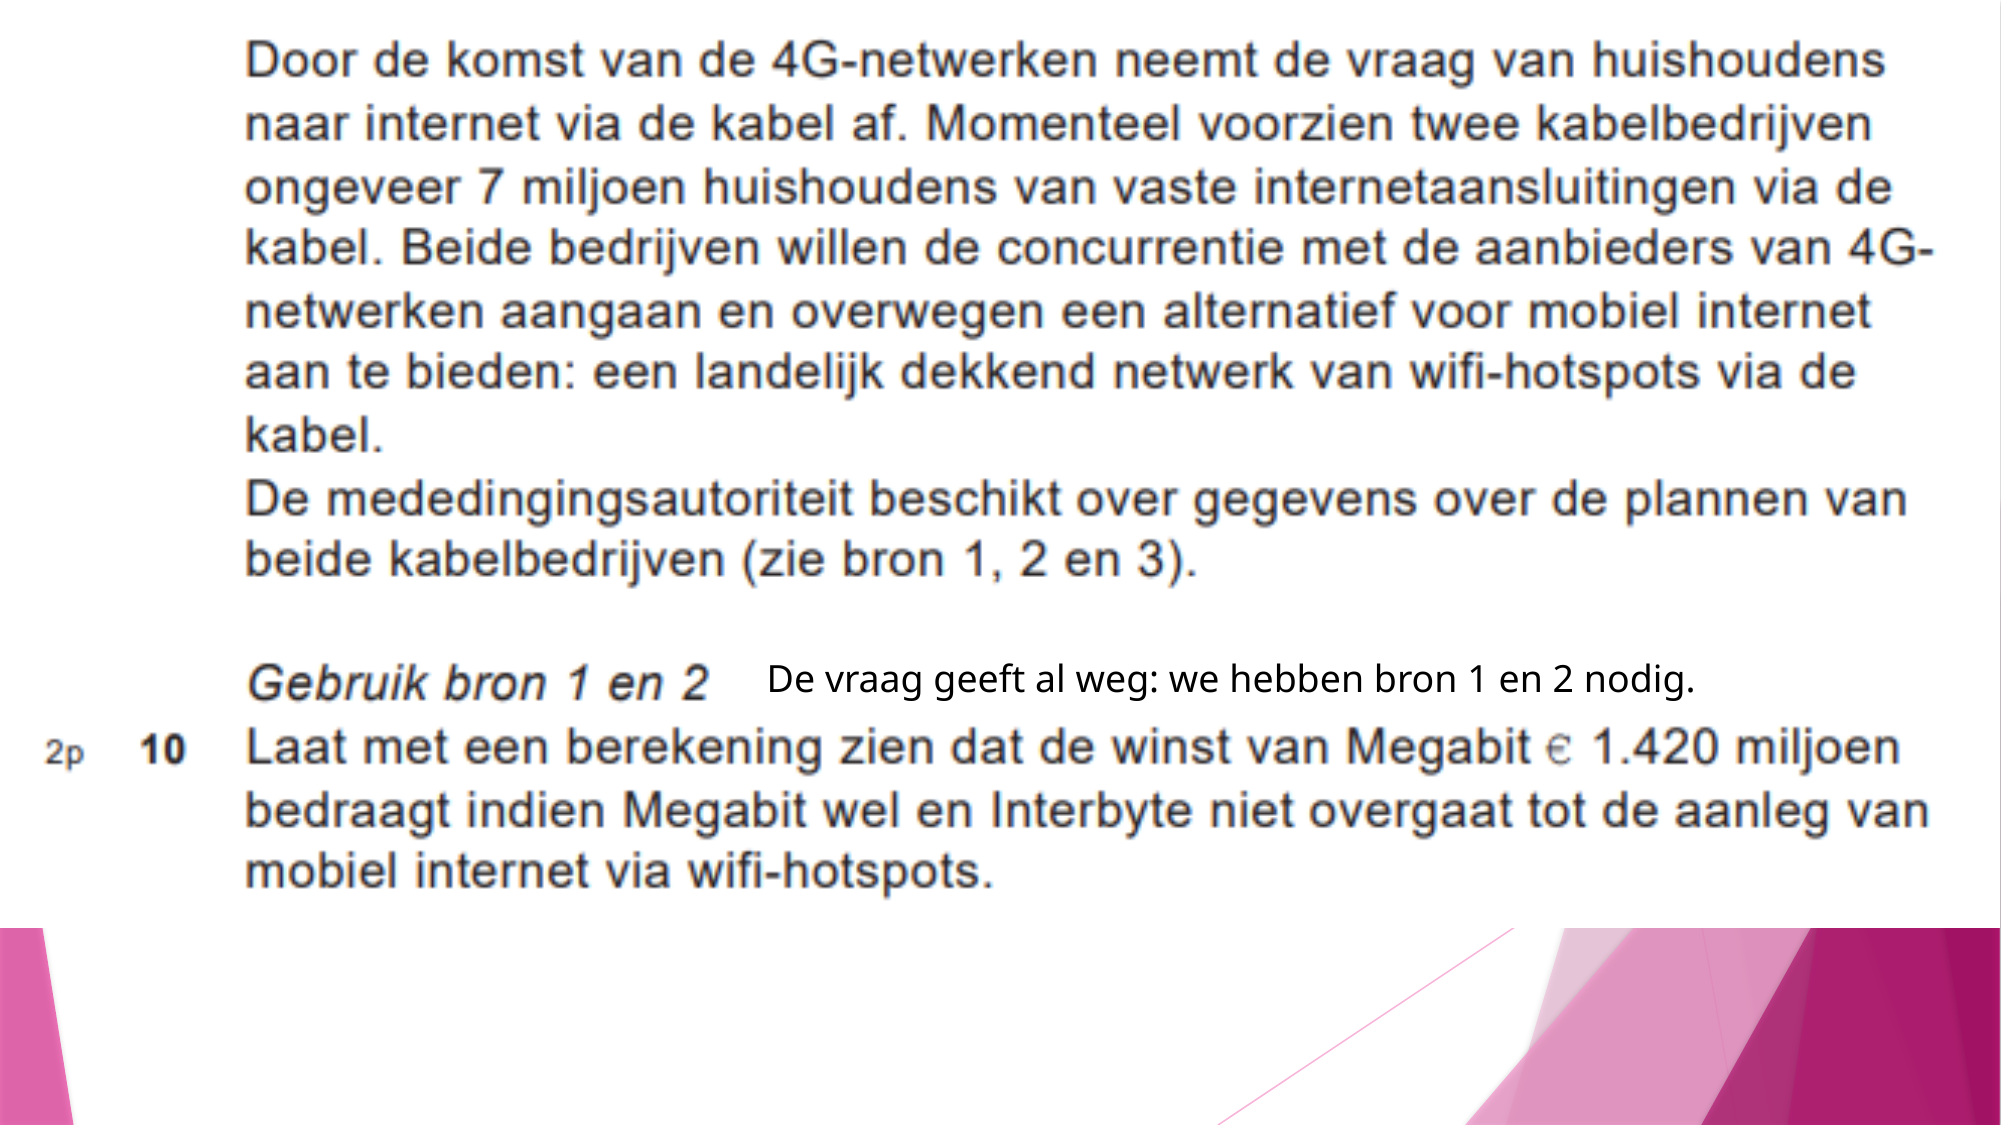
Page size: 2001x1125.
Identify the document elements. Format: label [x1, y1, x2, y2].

picture [0, 0, 2000, 928]
